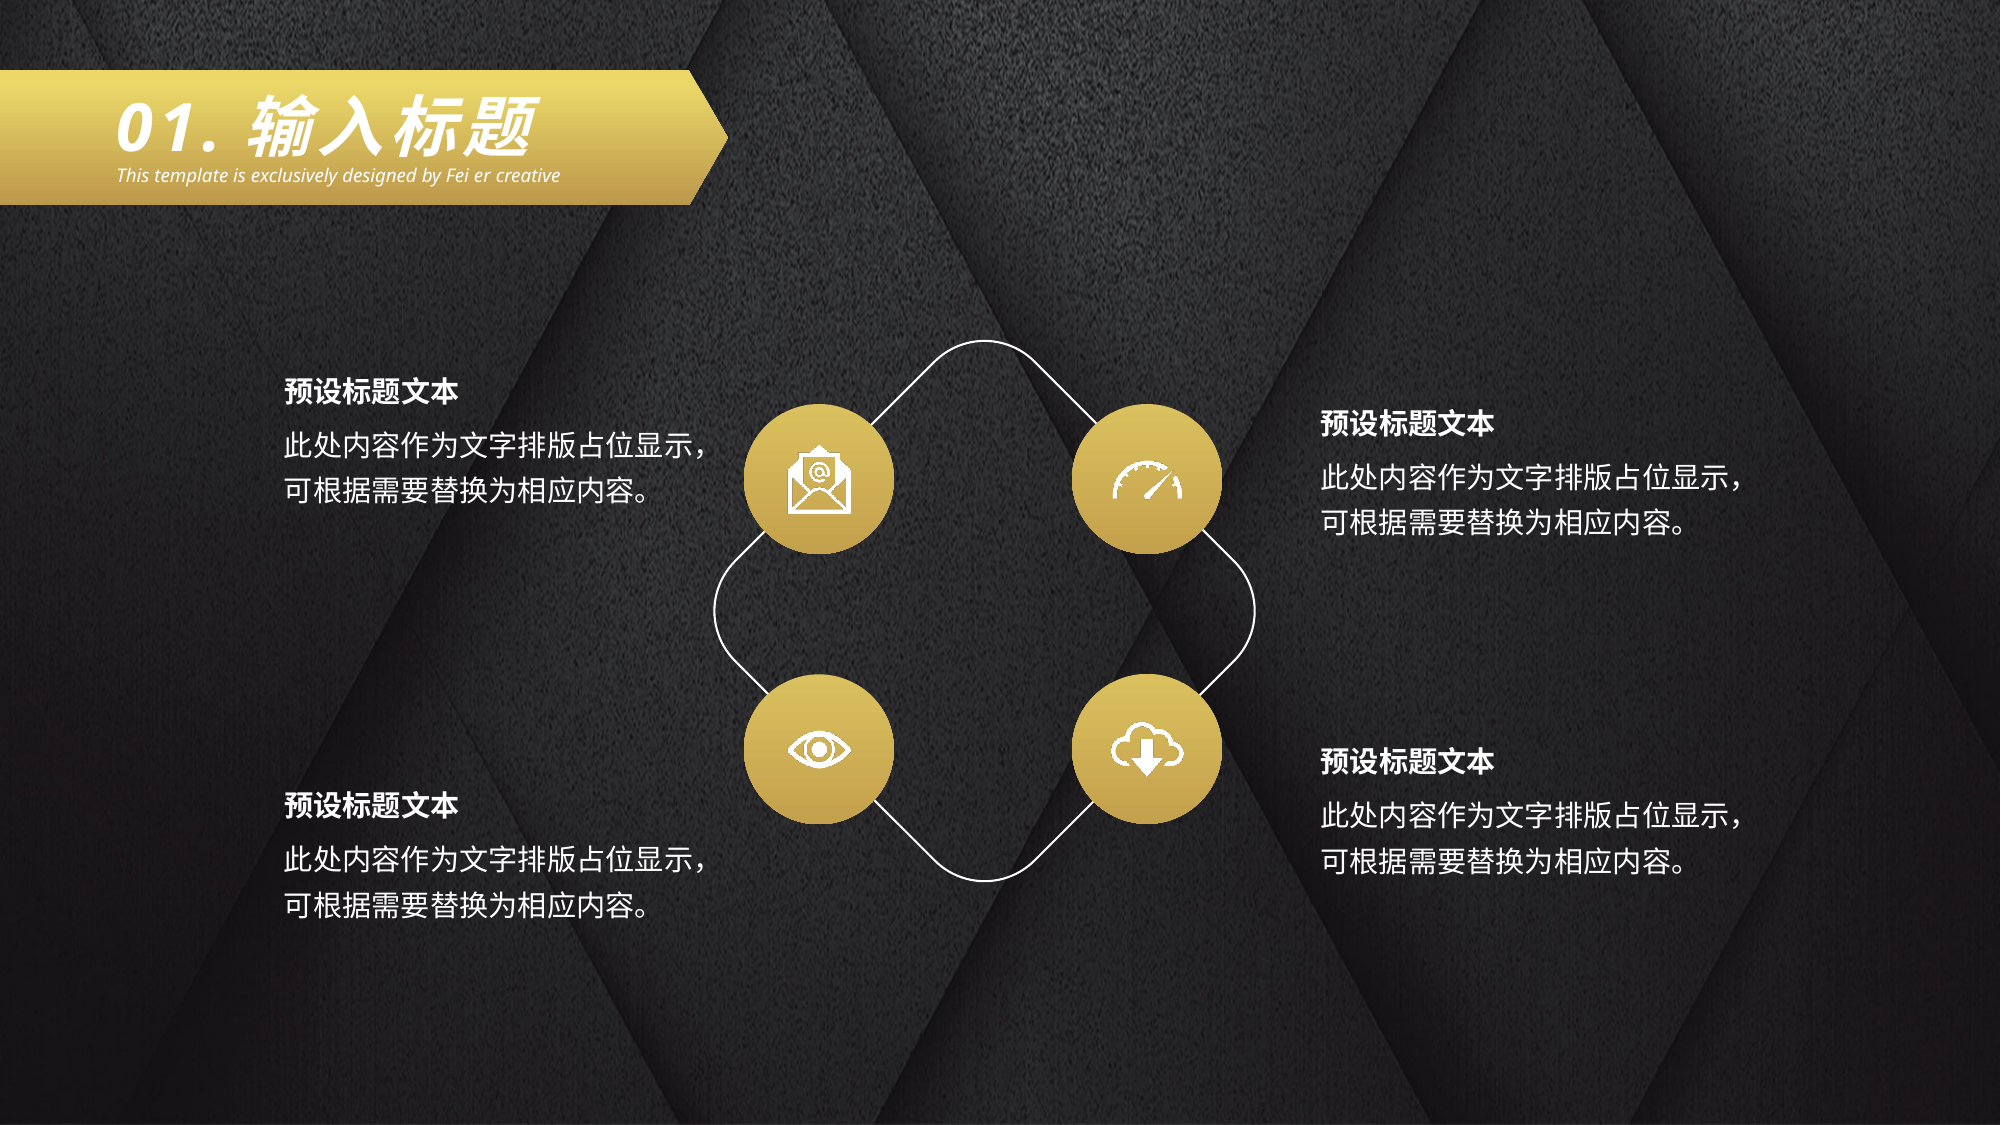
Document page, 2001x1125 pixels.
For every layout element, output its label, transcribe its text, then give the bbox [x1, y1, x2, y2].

text_box 预设标题文本 [269, 769, 664, 830]
text_box 预设标题文本 [1305, 725, 1700, 786]
text_box 预设标题文本 [1305, 387, 1700, 448]
text_box 此处内容作为文字排版占位显示，可根据需要替换为相应内容。 [269, 409, 719, 516]
text_box [1070, 402, 1224, 556]
text_box 此处内容作为文字排版占位显示，可根据需要替换为相应内容。 [1305, 441, 1755, 548]
text_box 此处内容作为文字排版占位显示，可根据需要替换为相应内容。 [269, 823, 719, 930]
text_box [742, 402, 895, 556]
text_box [1070, 672, 1224, 825]
text_box [742, 673, 895, 826]
text_box 此处内容作为文字排版占位显示，可根据需要替换为相应内容。 [1305, 779, 1755, 886]
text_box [0, 69, 728, 206]
picture [0, 0, 2000, 1125]
text_box [713, 339, 1256, 883]
text_box 预设标题文本 [269, 355, 664, 416]
